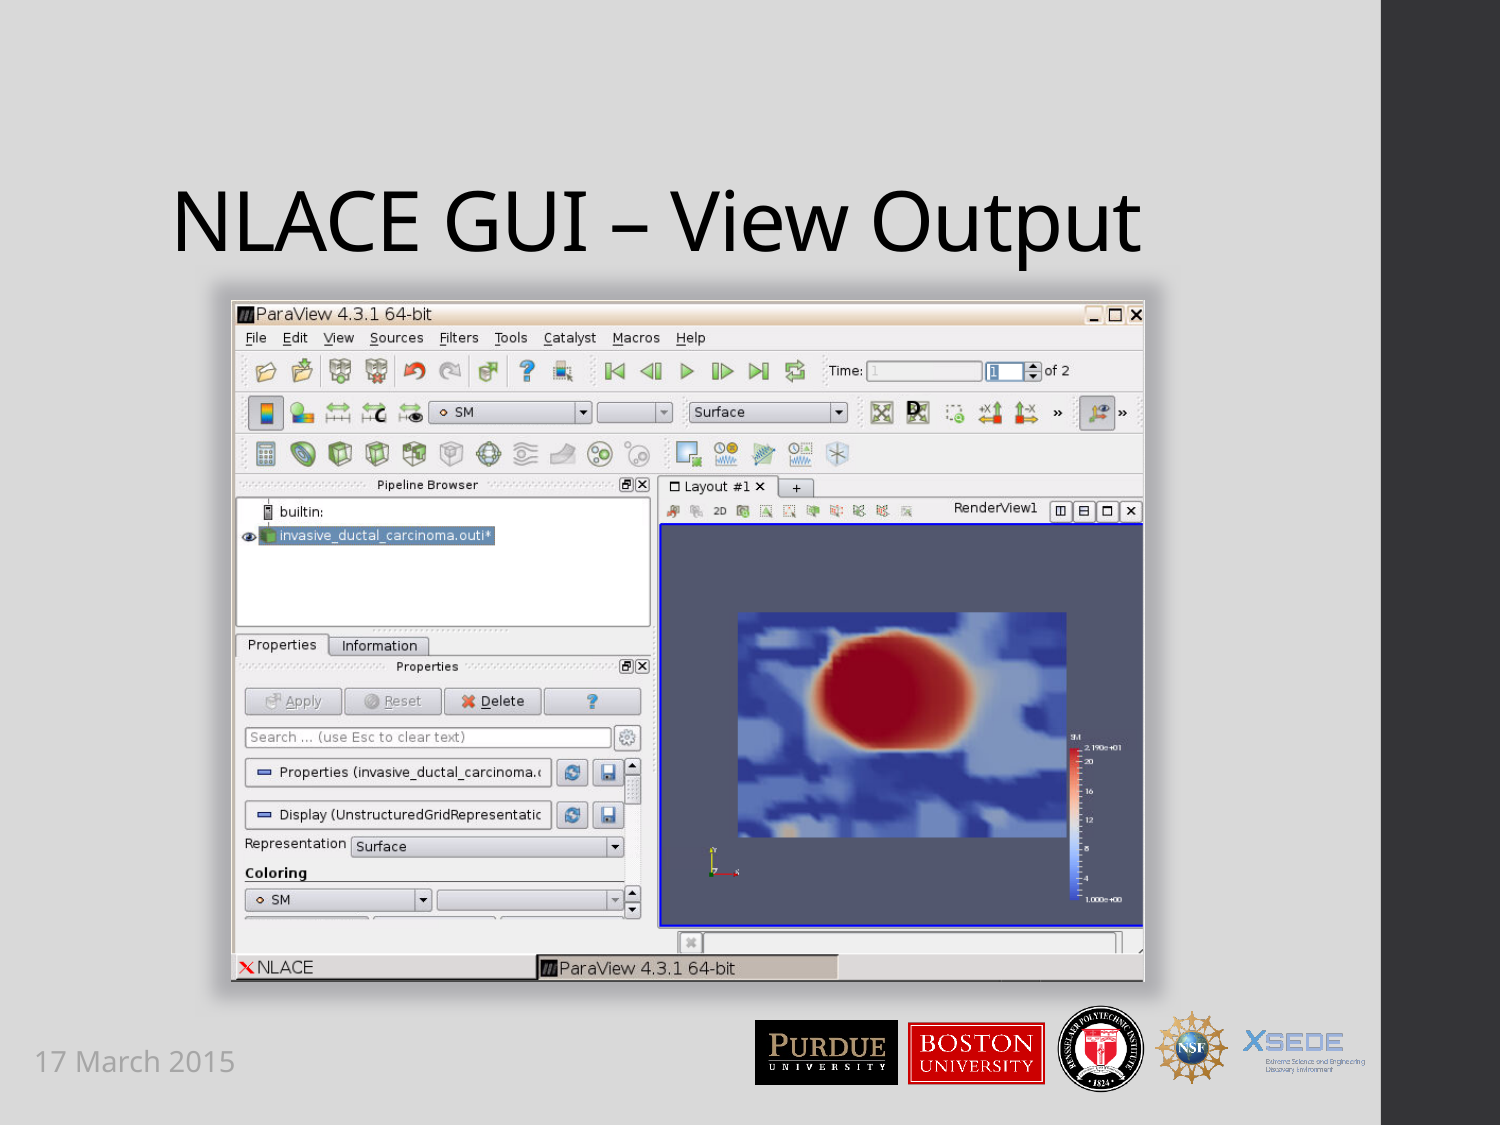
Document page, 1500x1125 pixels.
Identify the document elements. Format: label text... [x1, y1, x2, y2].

picture [230, 300, 1145, 982]
text_box 17 March 2015 [18, 1035, 251, 1086]
title NLACE GUI – View Output [155, 60, 1348, 278]
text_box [755, 1004, 1371, 1094]
